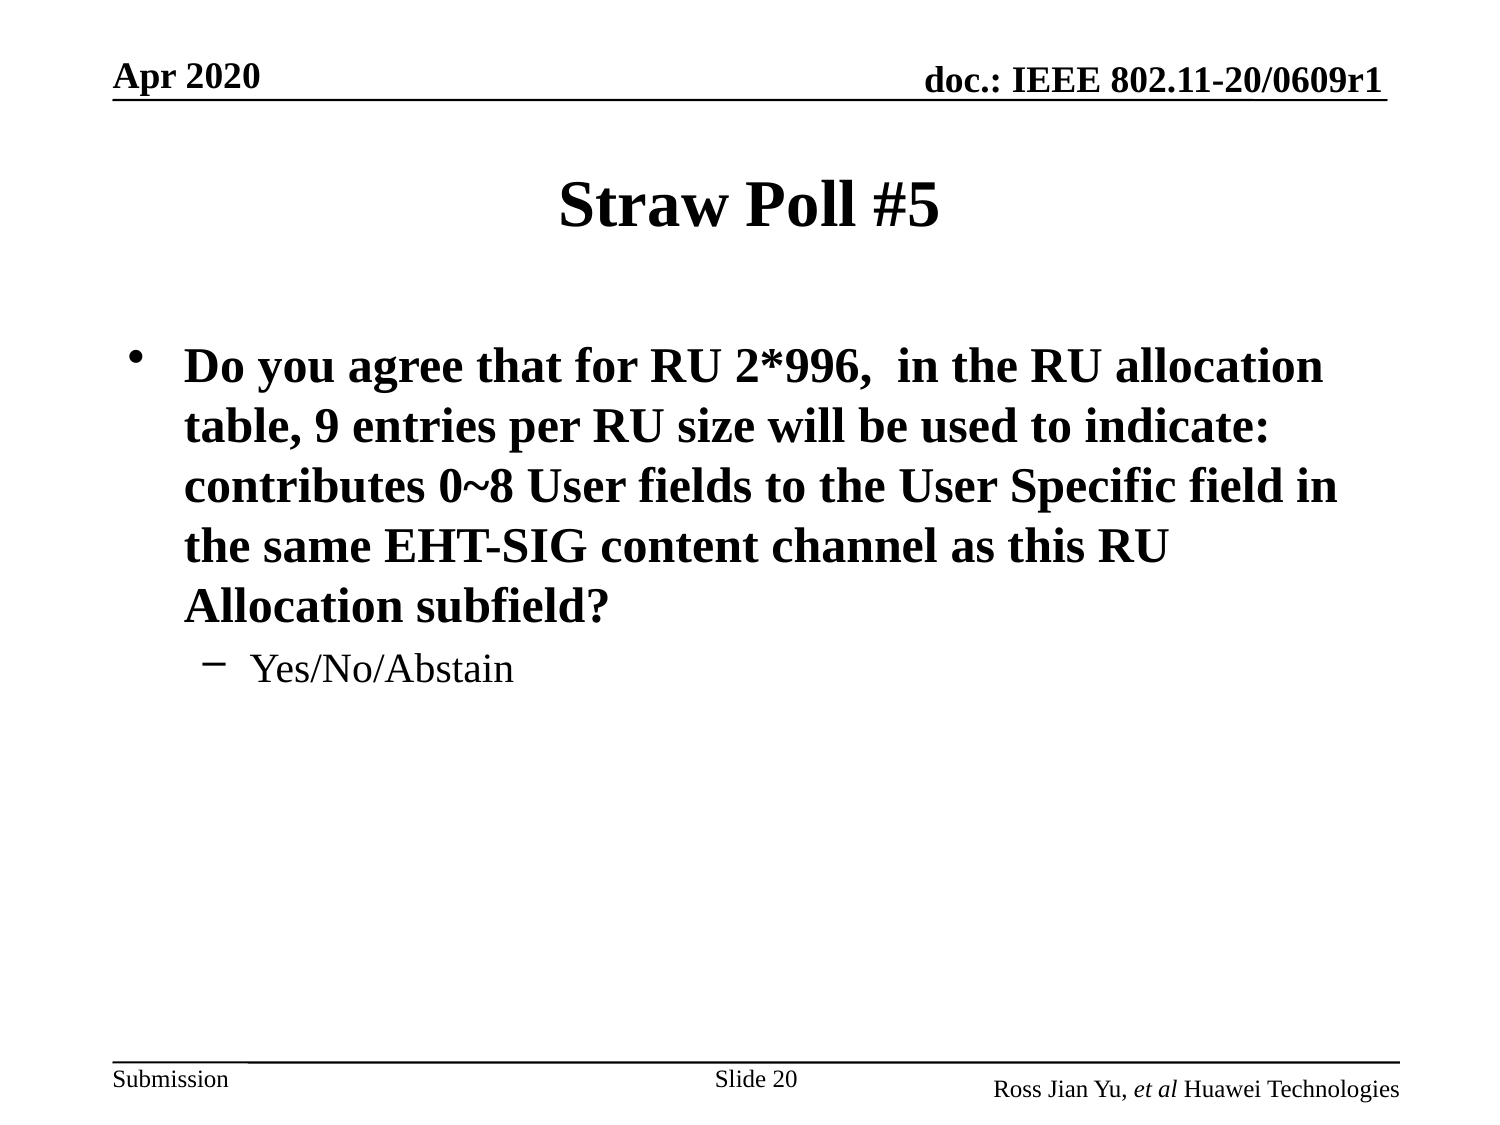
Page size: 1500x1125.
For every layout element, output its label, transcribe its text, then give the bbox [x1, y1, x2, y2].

title Straw Poll #5 [112, 112, 1388, 288]
list Do you agree that for RU 2*996, in the RU allocation table, 9 entries per RU size will be used to indicate: contributes 0~8 User fields to the User Specific field in the same EHT-SIG content channel as this RU Allocation subfield? Yes/No/Abstain [112, 324, 1388, 1001]
slide_number Slide 20 [712, 1061, 800, 1093]
